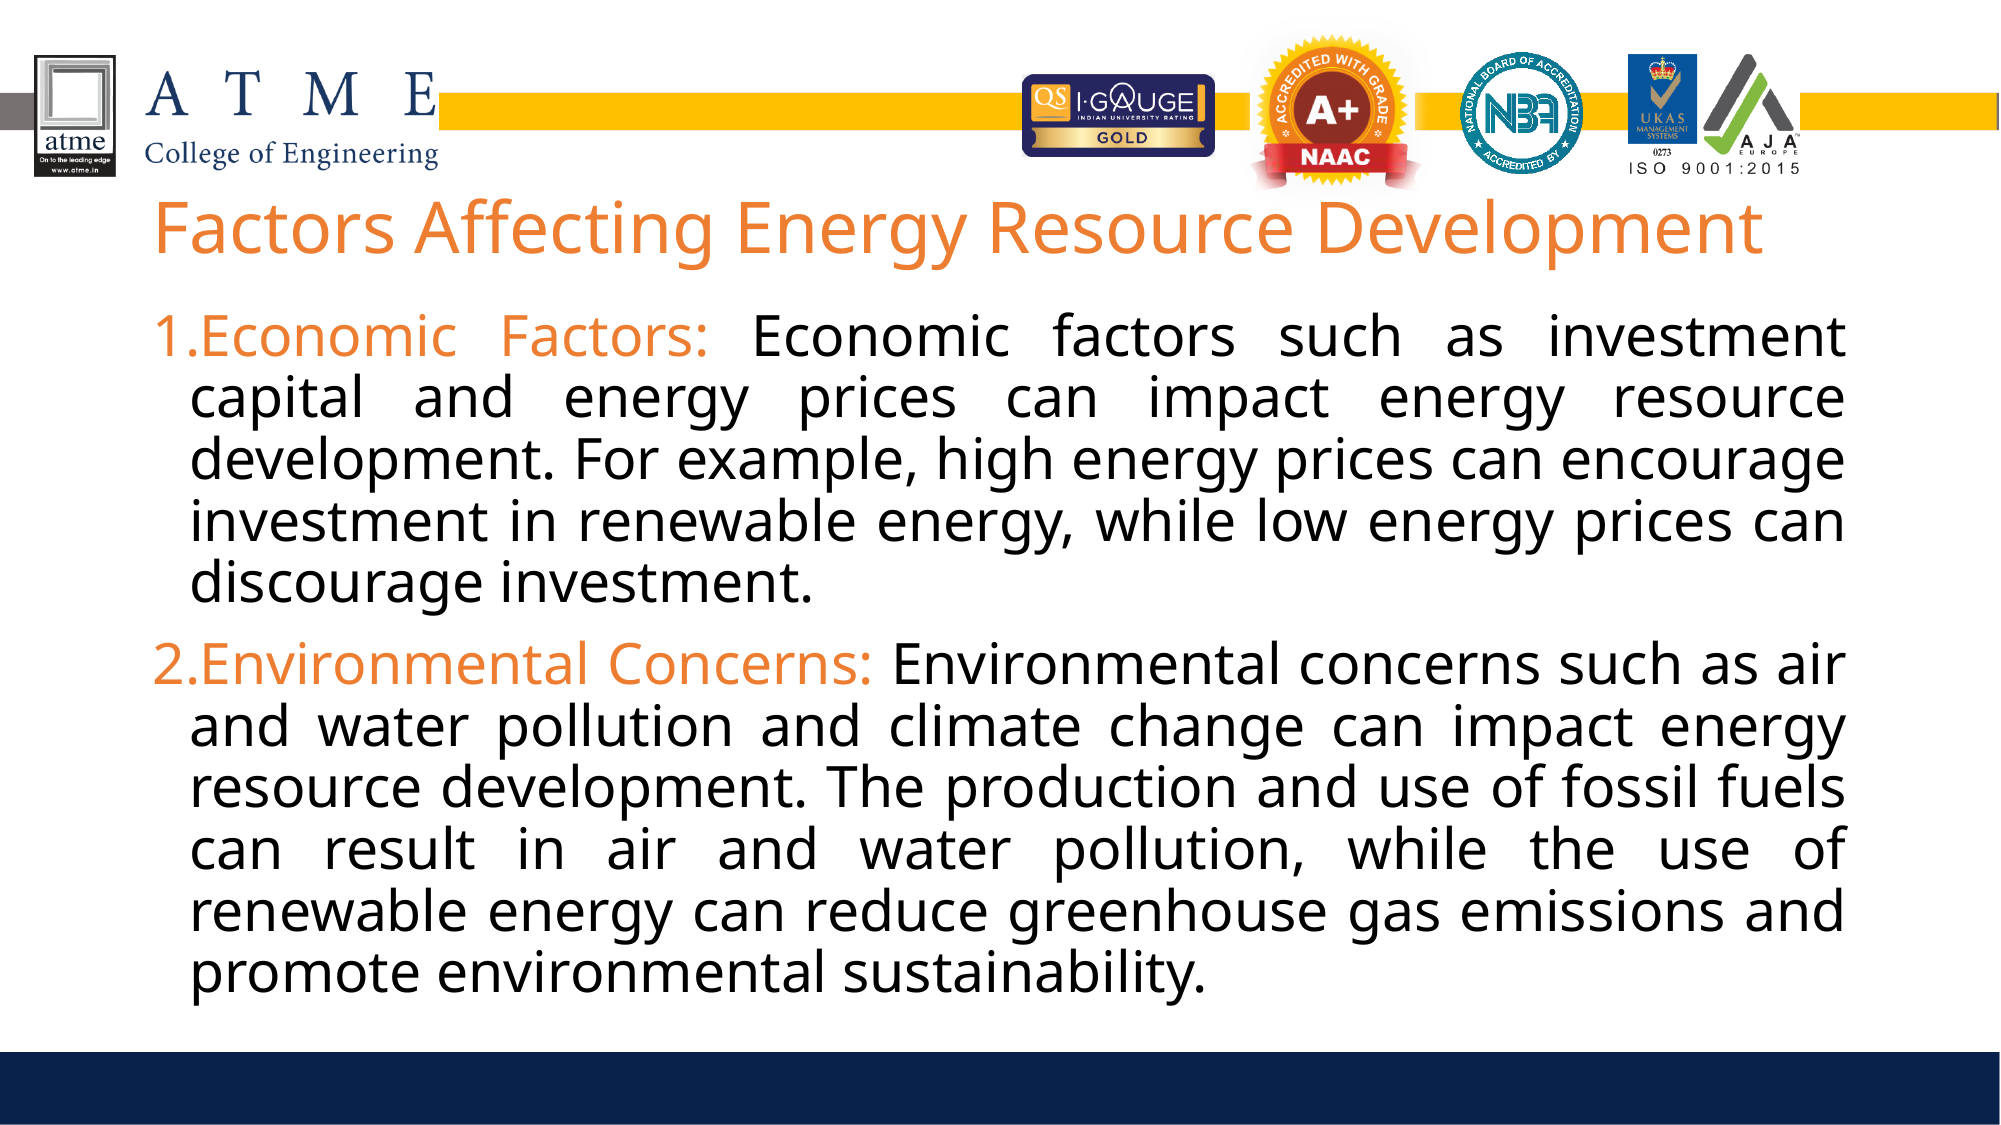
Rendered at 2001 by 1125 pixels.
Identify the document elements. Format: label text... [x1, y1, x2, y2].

picture [1628, 52, 1800, 174]
title Factors Affecting Energy Resource Development [137, 183, 1863, 278]
picture [0, 1052, 2000, 1125]
picture [1250, 43, 1415, 180]
picture [34, 55, 439, 177]
picture [1460, 52, 1583, 174]
picture [1022, 74, 1215, 157]
list Economic Factors: Economic factors such as investment capital and energy prices can impact energy resource development. For example, high energy prices can encourage investment in renewable energy, while low energy prices can discourage investment. Environmental Concerns: Environmental concerns such as air and water pollution and climate change can impact energy resource development. The production and use of fossil fuels can result in air and water pollution, while the use of renewable energy can reduce greenhouse gas emissions and promote environmental sustainability. [137, 299, 1863, 1014]
